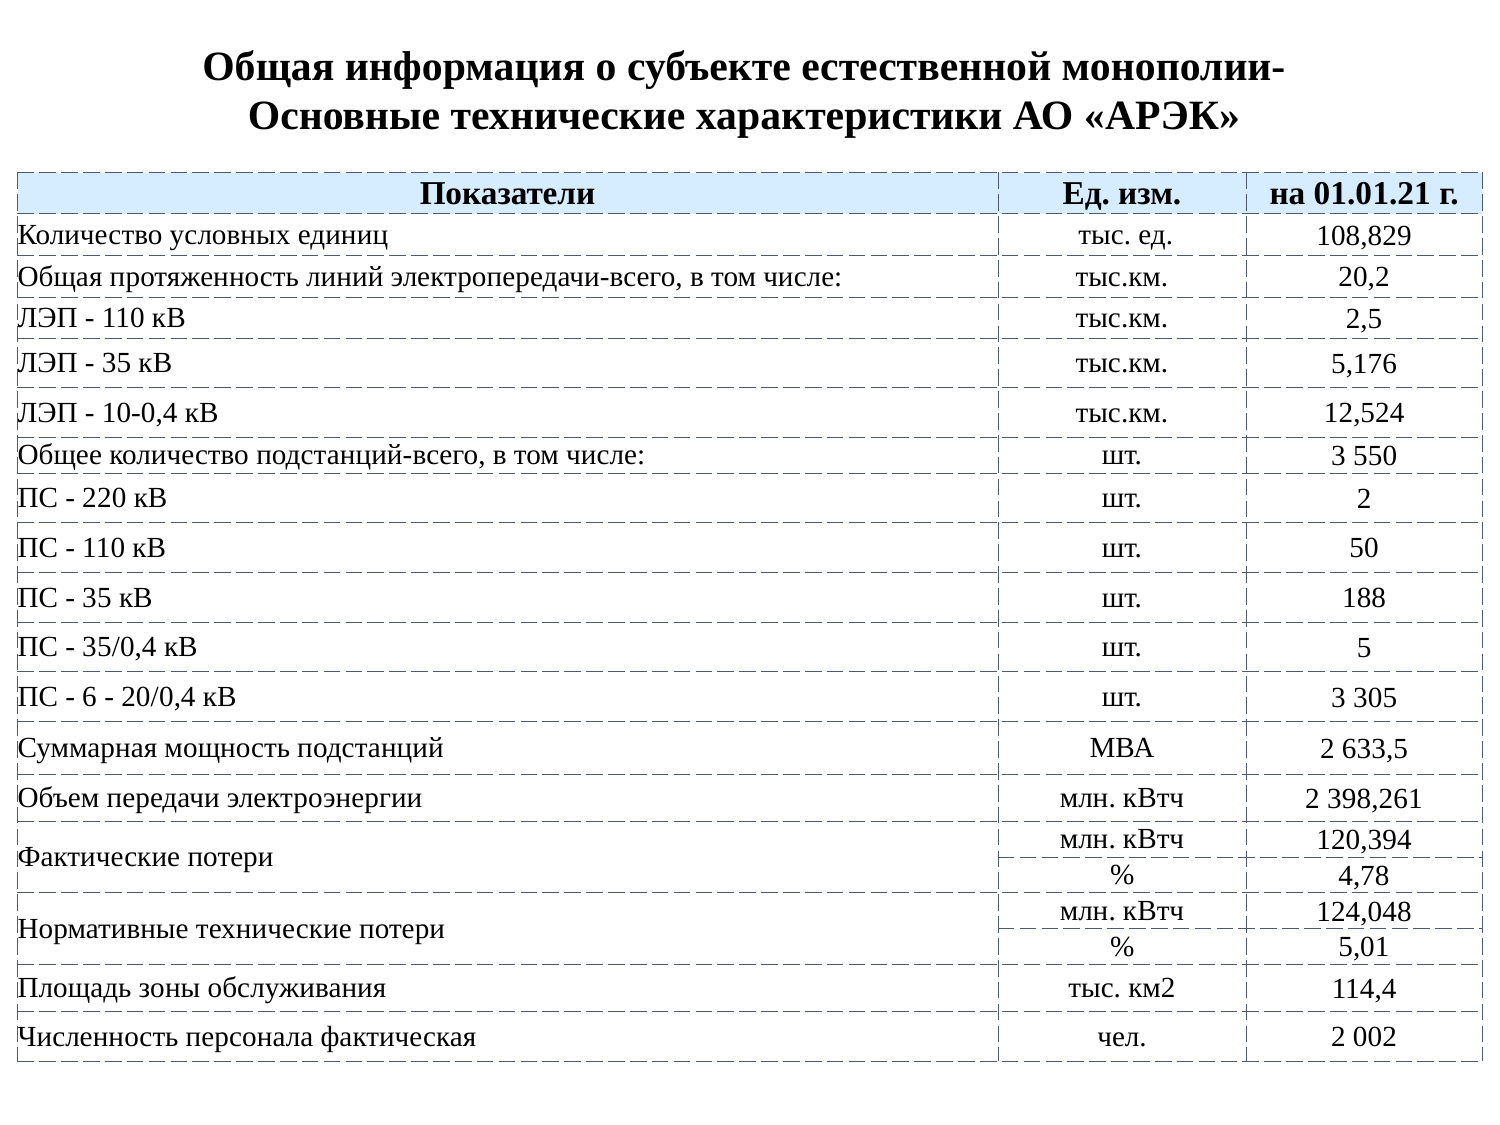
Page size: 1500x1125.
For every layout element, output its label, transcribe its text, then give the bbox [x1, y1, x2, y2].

table_cell % [998, 857, 1246, 893]
table_cell 2 633,5 [1246, 721, 1482, 774]
table_header Показатели [18, 173, 998, 214]
table_cell шт. [998, 523, 1246, 572]
text_box Общая информация о субъекте естественной монополии- Основные технические характеристики АО «АРЭК» [17, 30, 1471, 146]
table_cell 2 [1246, 473, 1482, 523]
table_cell ПС - 6 - 20/0,4 кВ [18, 672, 998, 721]
table_cell Фактические потери [18, 821, 998, 893]
table_cell Площадь зоны обслуживания [18, 964, 998, 1012]
table_cell Численность персонала фактическая [18, 1012, 998, 1061]
table_cell 5 [1246, 622, 1482, 672]
table_cell МВА [998, 721, 1246, 774]
table_cell Суммарная мощность подстанций [18, 721, 998, 774]
table_cell ПС - 35/0,4 кВ [18, 622, 998, 672]
table_cell ПС - 110 кВ [18, 523, 998, 572]
table_cell Общая протяженность линий электропередачи-всего, в том числе: [18, 255, 998, 297]
table_cell Нормативные технические потери [18, 893, 998, 964]
table_header Ед. изм. [998, 173, 1246, 214]
table_cell Общее количество подстанций-всего, в том числе: [18, 437, 998, 473]
table_cell млн. кВтч [998, 774, 1246, 821]
table_cell 108,829 [1246, 214, 1482, 255]
table_cell 2,5 [1246, 297, 1482, 338]
table_cell 3 550 [1246, 437, 1482, 473]
table_cell ПС - 35 кВ [18, 572, 998, 622]
table_cell 124,048 [1246, 893, 1482, 928]
table_cell тыс.км. [998, 255, 1246, 297]
table_cell тыс.км. [998, 338, 1246, 388]
table_cell 188 [1246, 572, 1482, 622]
table_cell тыс. ед. [998, 214, 1246, 255]
table_cell чел. [998, 1012, 1246, 1061]
table_cell ЛЭП - 35 кВ [18, 338, 998, 388]
table_cell тыс.км. [998, 297, 1246, 338]
table_cell 4,78 [1246, 857, 1482, 893]
table_cell 2 002 [1246, 1012, 1482, 1061]
table_cell шт. [998, 672, 1246, 721]
table_cell Объем передачи электроэнергии [18, 774, 998, 821]
table_cell 114,4 [1246, 964, 1482, 1012]
table_cell ЛЭП - 110 кВ [18, 297, 998, 338]
table_cell ЛЭП - 10-0,4 кВ [18, 388, 998, 437]
table_cell 5,01 [1246, 928, 1482, 964]
table_cell 3 305 [1246, 672, 1482, 721]
table_cell млн. кВтч [998, 893, 1246, 928]
table_cell млн. кВтч [998, 821, 1246, 857]
table_header на 01.01.21 г. [1246, 173, 1482, 214]
table_cell 5,176 [1246, 338, 1482, 388]
table_cell 120,394 [1246, 821, 1482, 857]
table_cell 12,524 [1246, 388, 1482, 437]
table_cell 50 [1246, 523, 1482, 572]
table_cell ПС - 220 кВ [18, 473, 998, 523]
table_cell % [998, 928, 1246, 964]
table_cell 20,2 [1246, 255, 1482, 297]
table_cell тыс. км2 [998, 964, 1246, 1012]
table_cell шт. [998, 437, 1246, 473]
table_cell шт. [998, 572, 1246, 622]
table_cell Количество условных единиц [18, 214, 998, 255]
table_cell шт. [998, 473, 1246, 523]
table_cell тыс.км. [998, 388, 1246, 437]
table_cell 2 398,261 [1246, 774, 1482, 821]
table_cell шт. [998, 622, 1246, 672]
